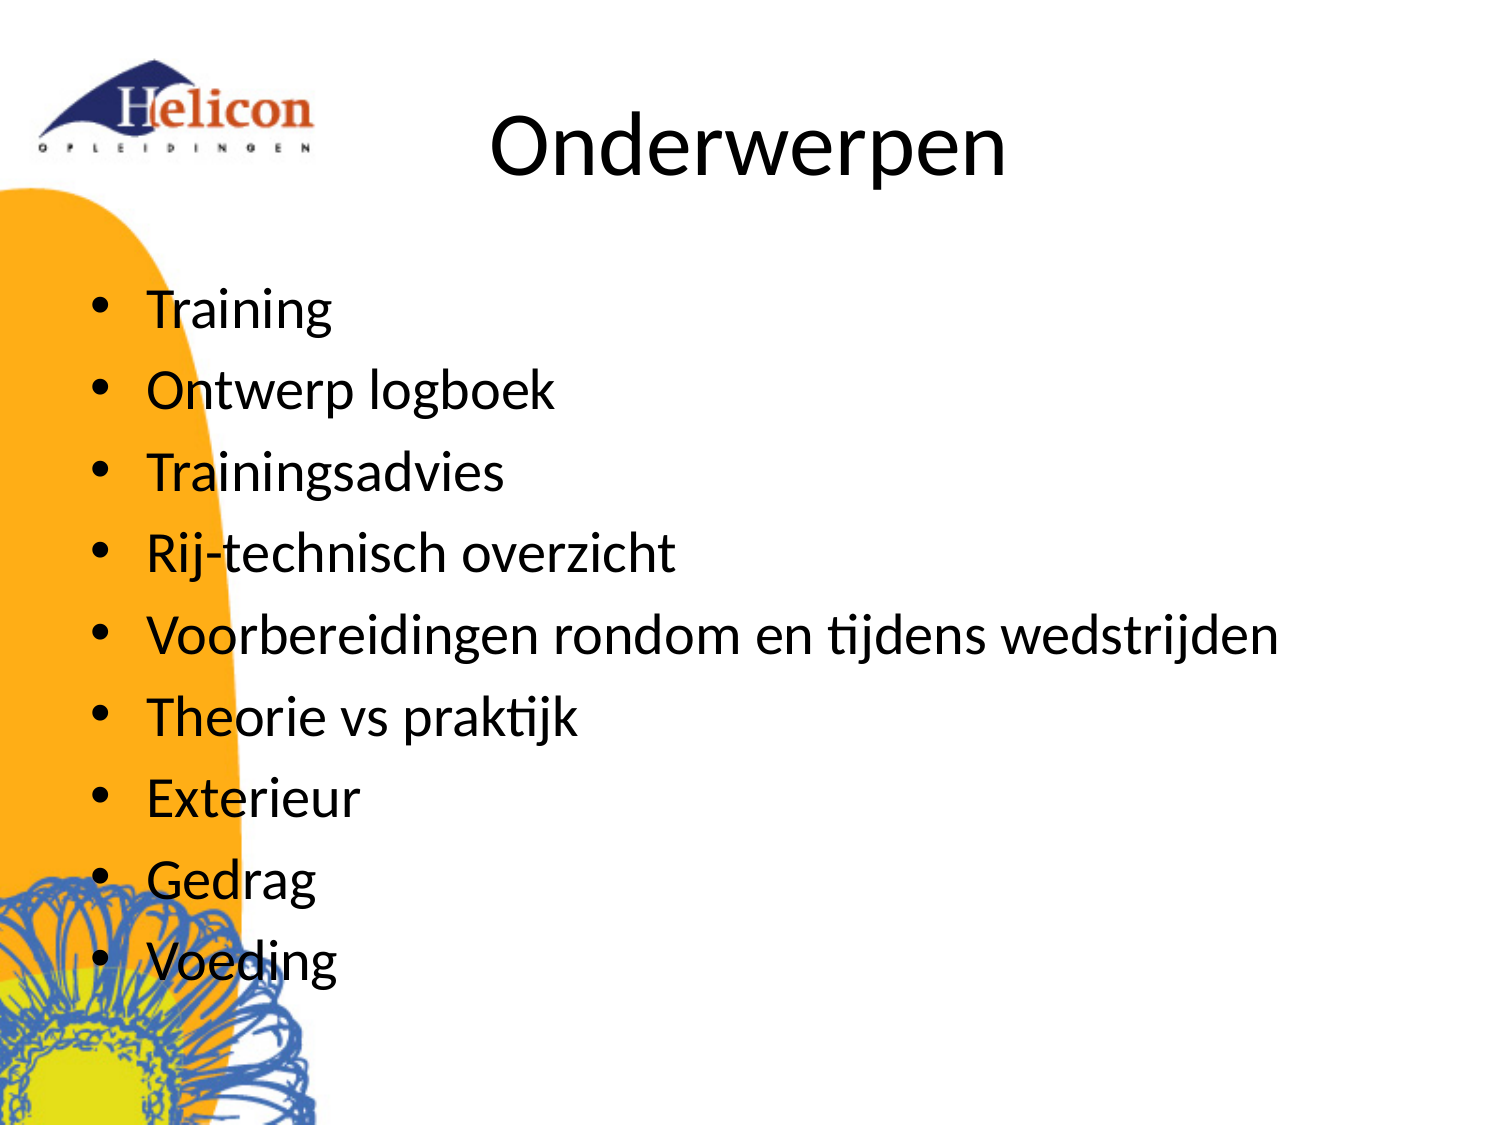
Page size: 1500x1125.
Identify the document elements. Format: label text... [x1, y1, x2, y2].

title Onderwerpen [75, 45, 1425, 233]
picture [0, 0, 1500, 1125]
list Training Ontwerp logboek Trainingsadvies Rij-technisch overzicht Voorbereidingen rondom en tijdens wedstrijden Theorie vs praktijk Exterieur Gedrag Voeding [75, 262, 1425, 1005]
